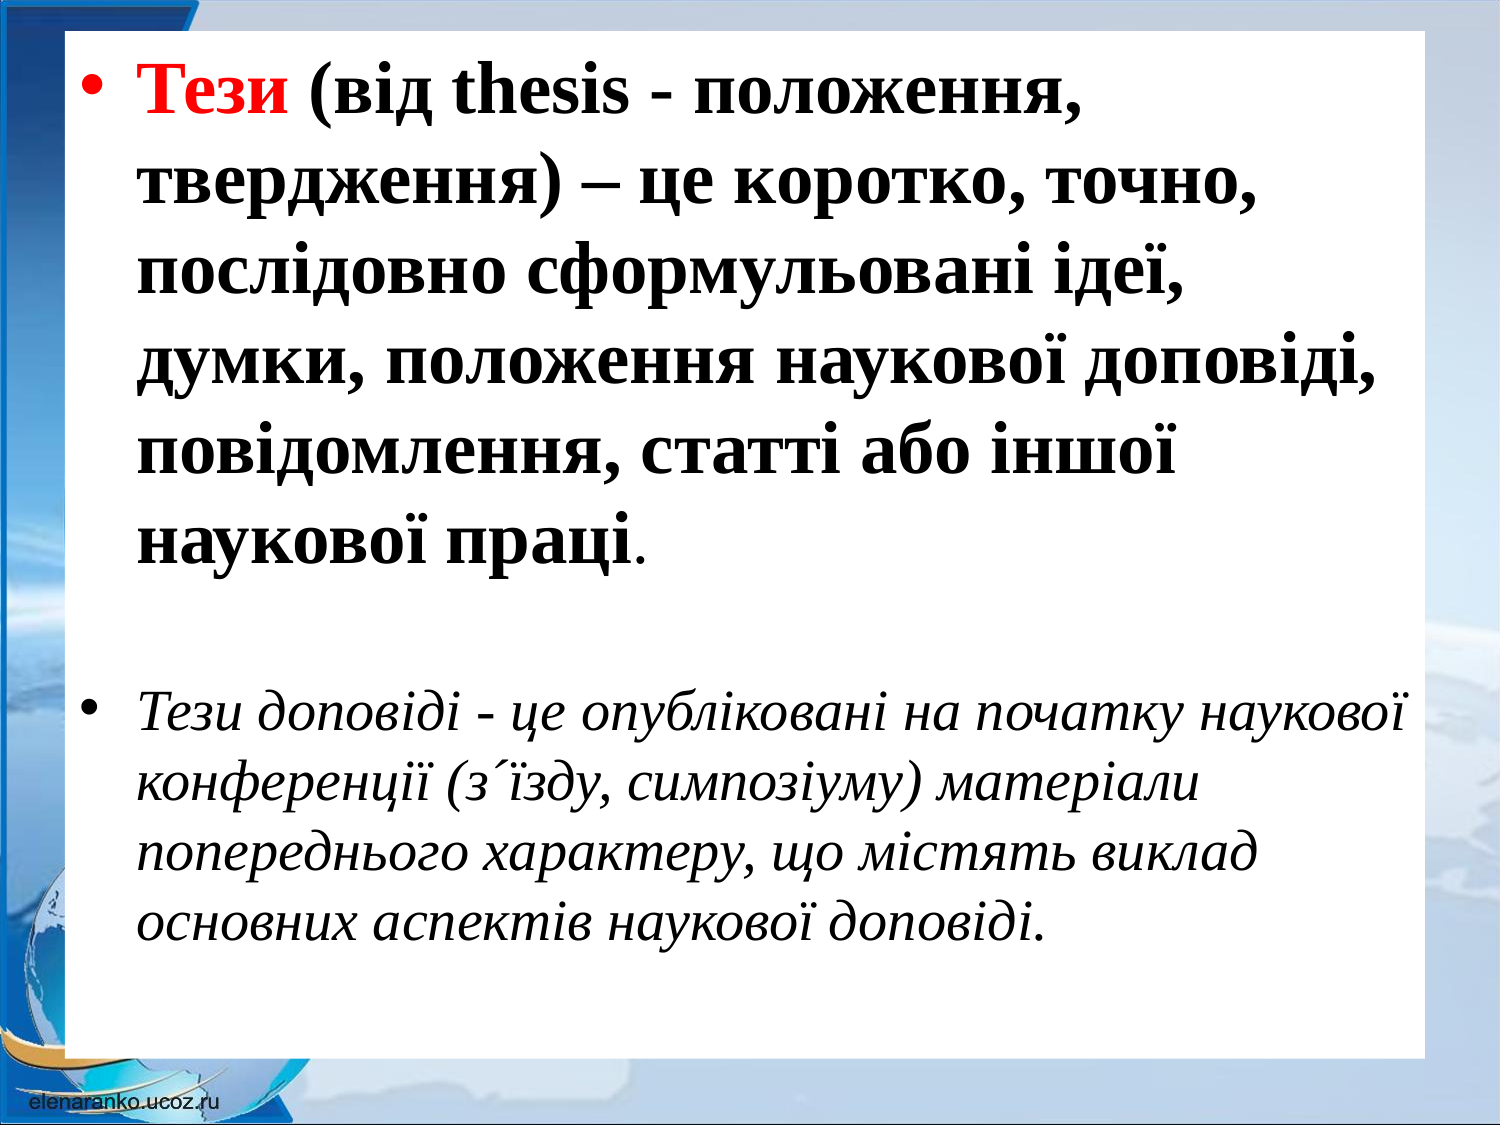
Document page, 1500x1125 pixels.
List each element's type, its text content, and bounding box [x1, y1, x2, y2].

picture [0, 0, 1500, 1125]
list Тези (від thesis - положення, твердження) – це коротко, точно, послідовно сформульовані ідеї, думки, положення наукової доповіді, повідомлення, статті або іншої наукової праці. Тези доповіді - це опубліковані на початку наукової конференції (з´їзду, симпозіуму) матеріали попереднього характеру, що містять виклад основних аспектів наукової доповіді. [64, 31, 1425, 1059]
